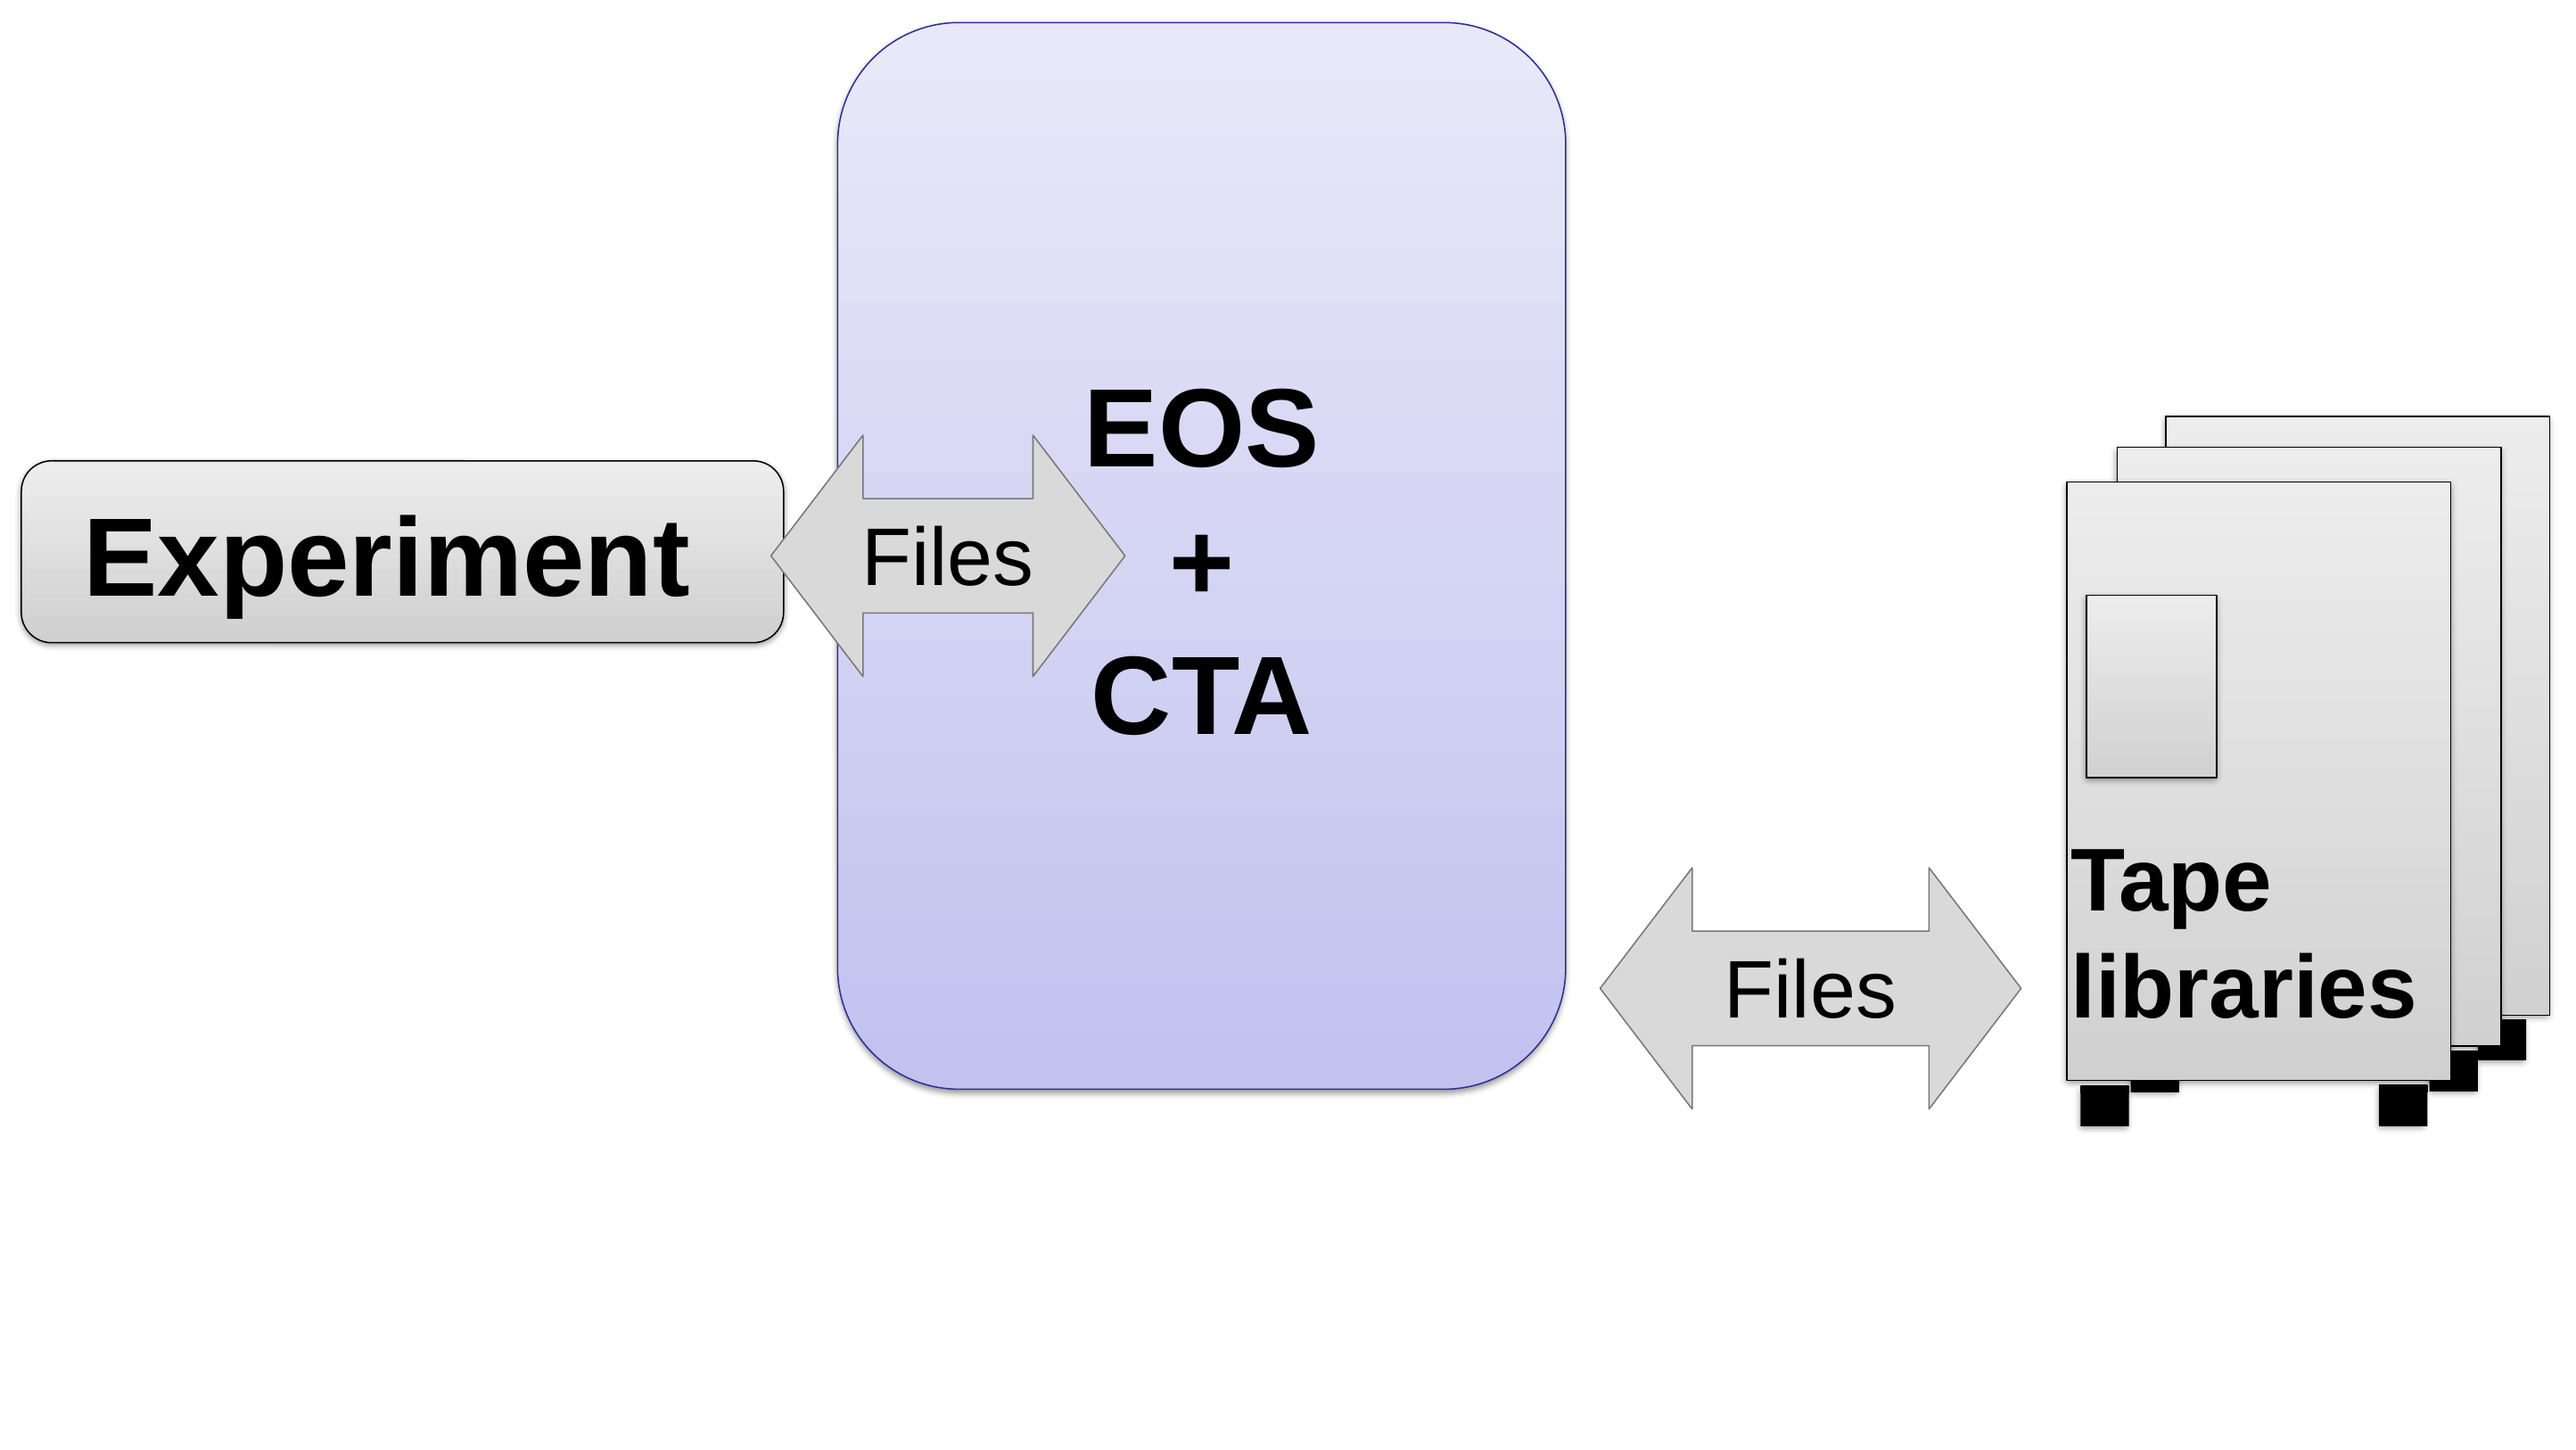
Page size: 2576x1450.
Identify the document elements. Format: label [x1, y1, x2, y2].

text_box [21, 22, 2550, 1127]
